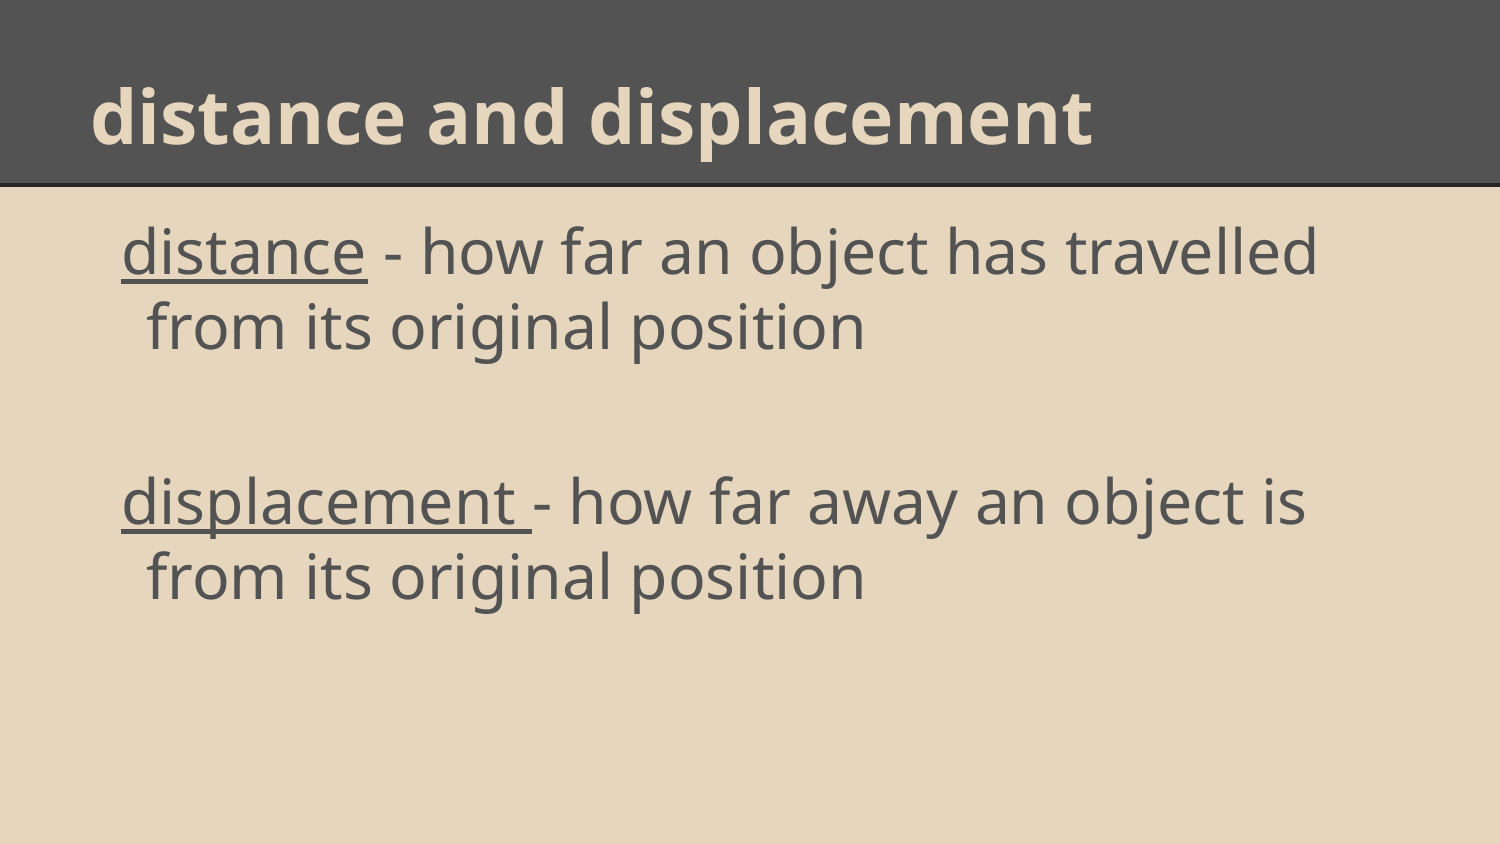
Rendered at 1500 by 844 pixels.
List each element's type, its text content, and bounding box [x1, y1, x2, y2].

list distance - how far an object has travelled from its original position displacement - how far away an object is from its original position [75, 196, 1425, 808]
title distance and displacement [75, 33, 1425, 175]
